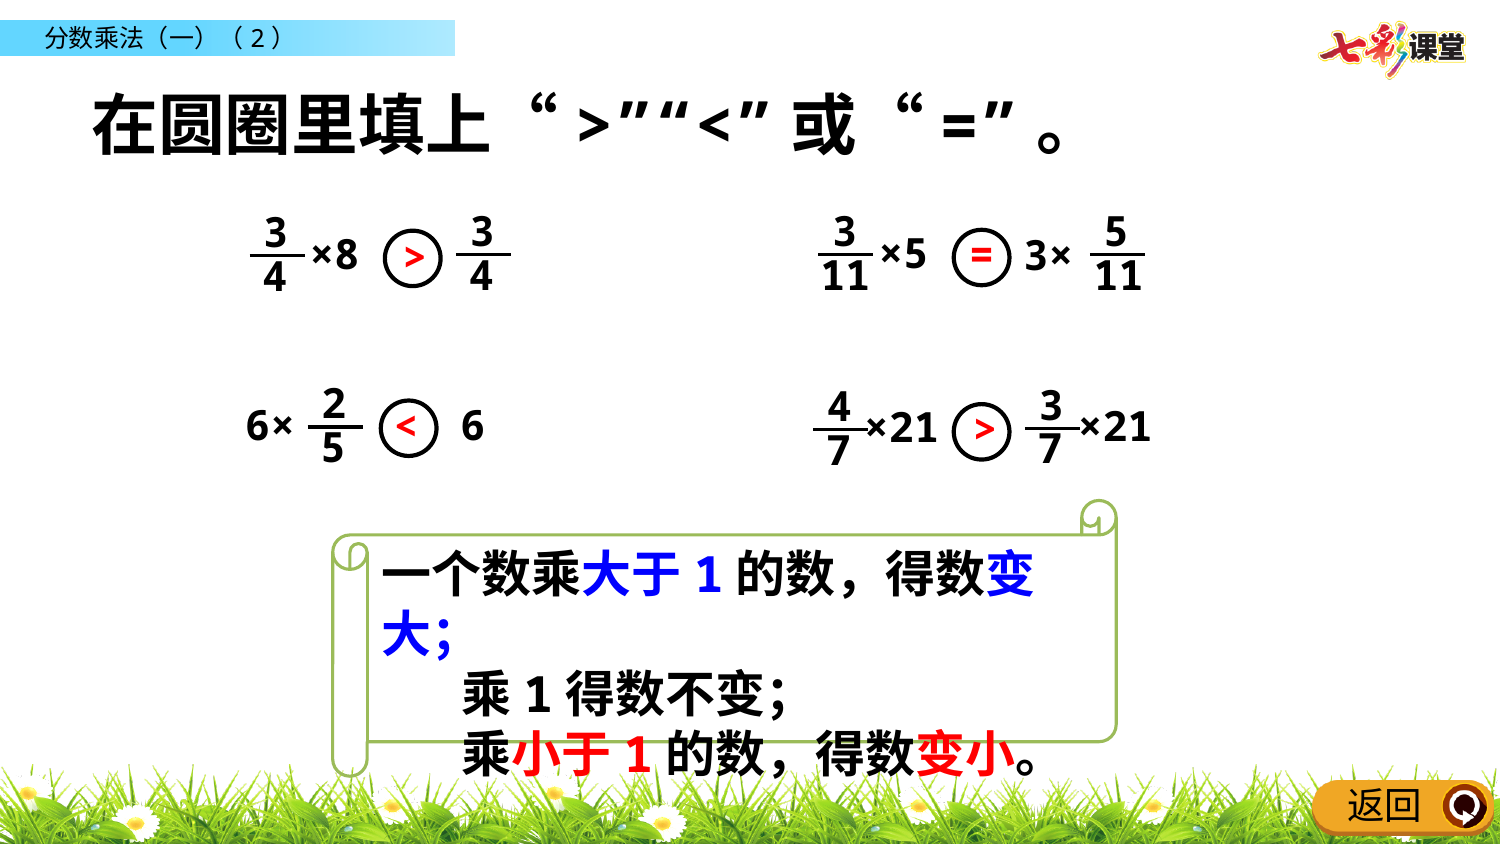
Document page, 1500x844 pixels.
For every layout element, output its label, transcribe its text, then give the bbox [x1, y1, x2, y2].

text_box < [378, 392, 434, 458]
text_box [808, 197, 882, 308]
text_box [1024, 370, 1081, 481]
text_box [455, 197, 512, 308]
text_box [1082, 197, 1156, 308]
picture [0, 764, 1500, 844]
text_box 一个数乘大于1的数，得数变大； 乘1得数不变； 乘小于1的数，得数变小。 [330, 498, 1119, 779]
text_box ×5 [886, 219, 981, 285]
text_box = [954, 220, 1009, 286]
text_box [382, 243, 387, 274]
text_box [434, 412, 439, 445]
text_box 6 [445, 391, 493, 457]
text_box ×21 [1085, 392, 1180, 458]
picture [1316, 20, 1468, 80]
text_box ×8 [309, 220, 412, 286]
text_box [951, 414, 957, 449]
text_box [307, 369, 363, 480]
text_box 6× [230, 391, 302, 457]
text_box 在圆圈里填上“>”“<”或“=”。 [76, 55, 1241, 171]
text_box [812, 371, 869, 482]
text_box > [387, 222, 442, 288]
text_box ×21 [873, 393, 966, 459]
text_box 3× [1009, 221, 1077, 286]
text_box > [957, 395, 1013, 461]
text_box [248, 198, 305, 309]
